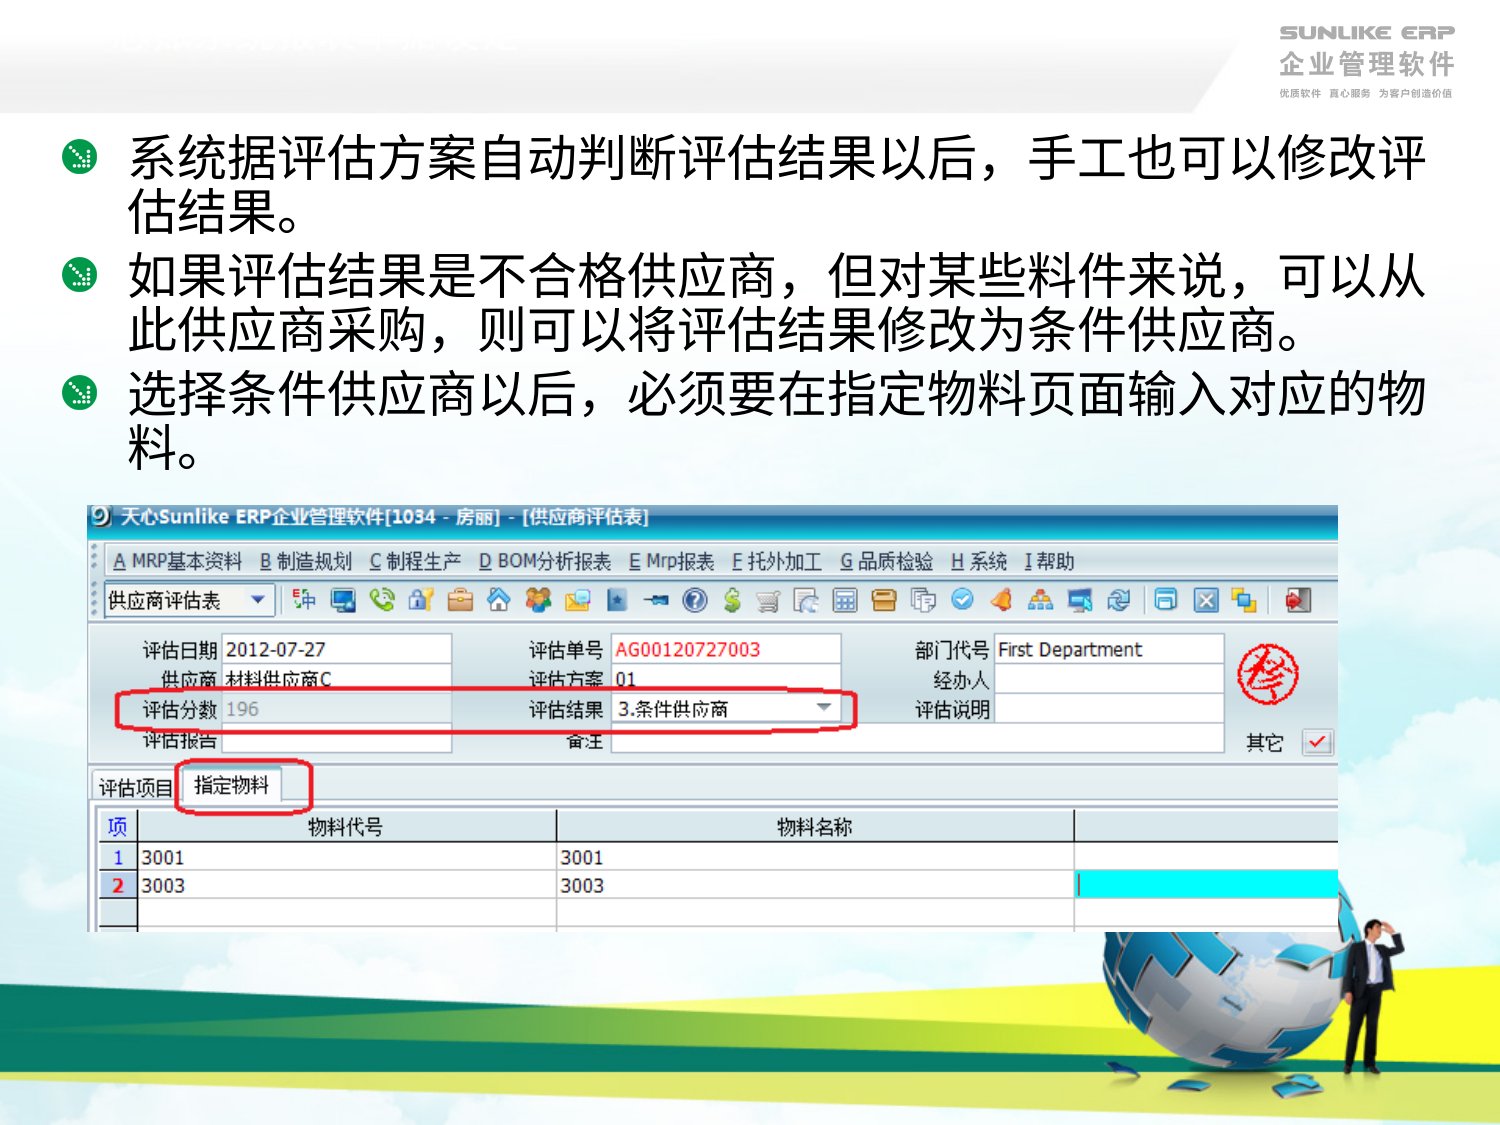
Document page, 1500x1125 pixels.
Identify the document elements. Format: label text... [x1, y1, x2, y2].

list 系统据评估方案自动判断评估结果以后，手工也可以修改评估结果。 如果评估结果是不合格供应商，但对某些料件来说，可以从此供应商采购，则可以将评估结果修改为条件供应商。 选择条件供应商以后，必须要在指定物料页面输入对应的物料。 [62, 133, 1438, 509]
picture [0, 0, 1500, 1125]
